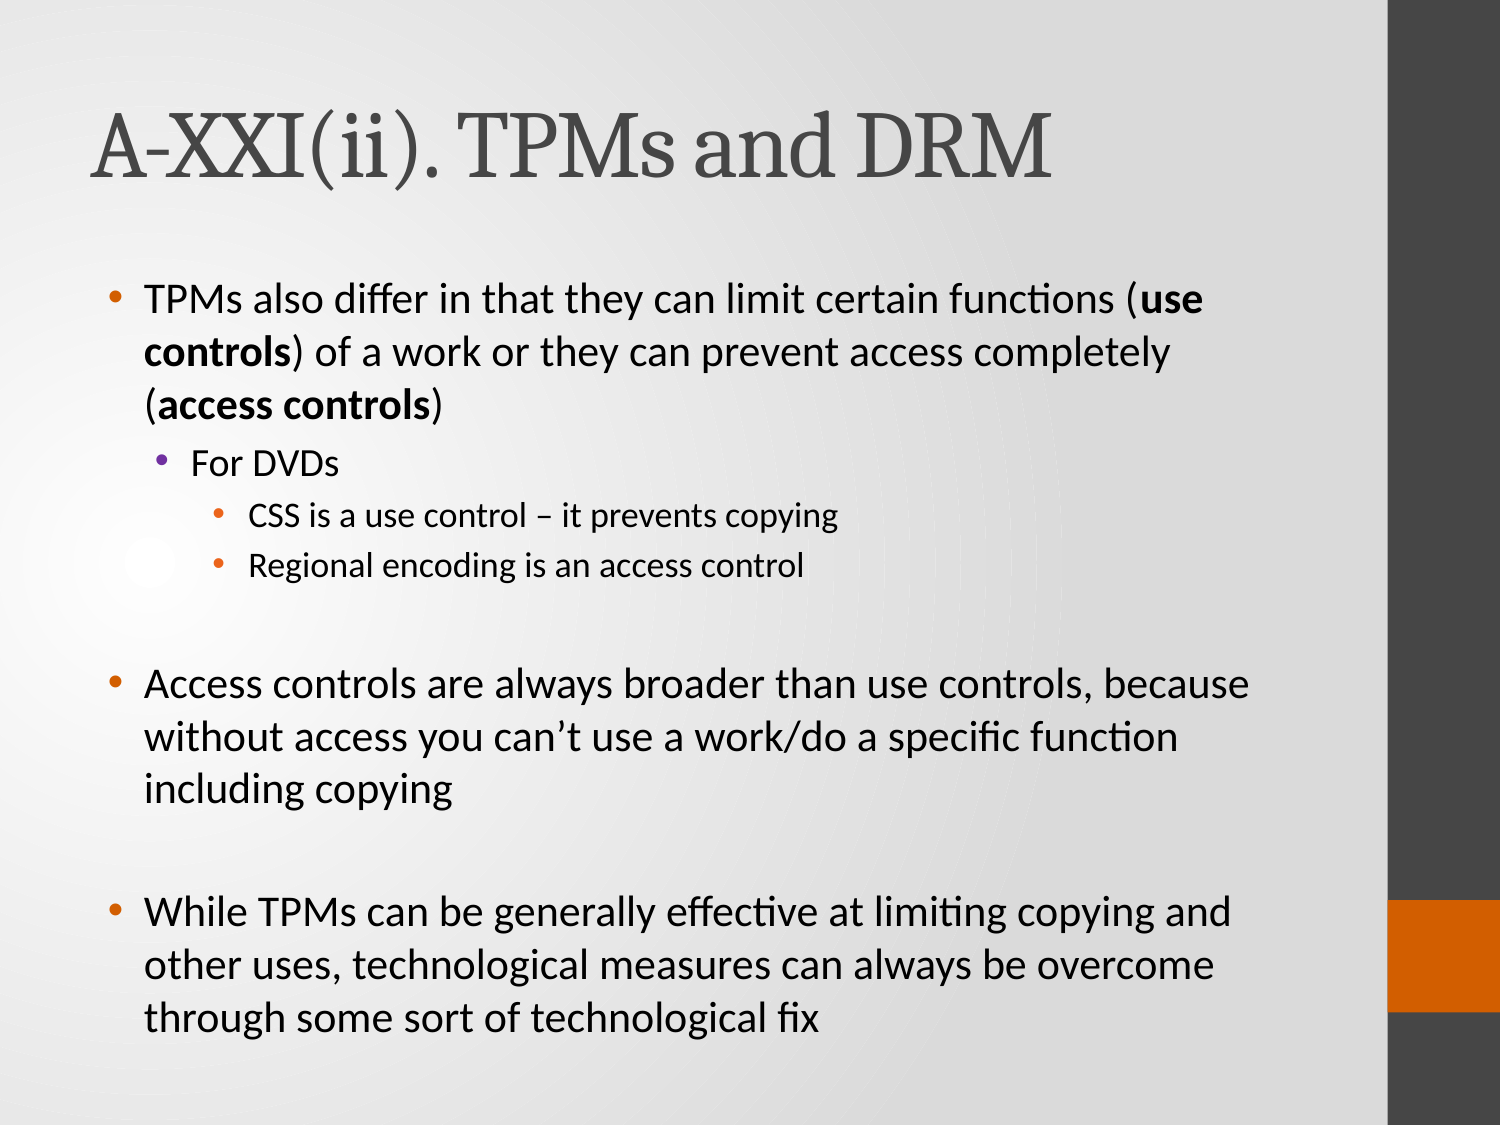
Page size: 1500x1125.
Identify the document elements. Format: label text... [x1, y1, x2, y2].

title A-XXI(ii). TPMs and DRM [75, 45, 1325, 233]
list TPMs also differ in that they can limit certain functions (use controls) of a work or they can prevent access completely (access controls) For DVDs CSS is a use control – it prevents copying Regional encoding is an access control Access controls are always broader than use controls, because without access you can’t use a work/do a specific function including copying While TPMs can be generally effective at limiting copying and other uses, technological measures can always be overcome through some sort of technological fix [75, 262, 1325, 1050]
